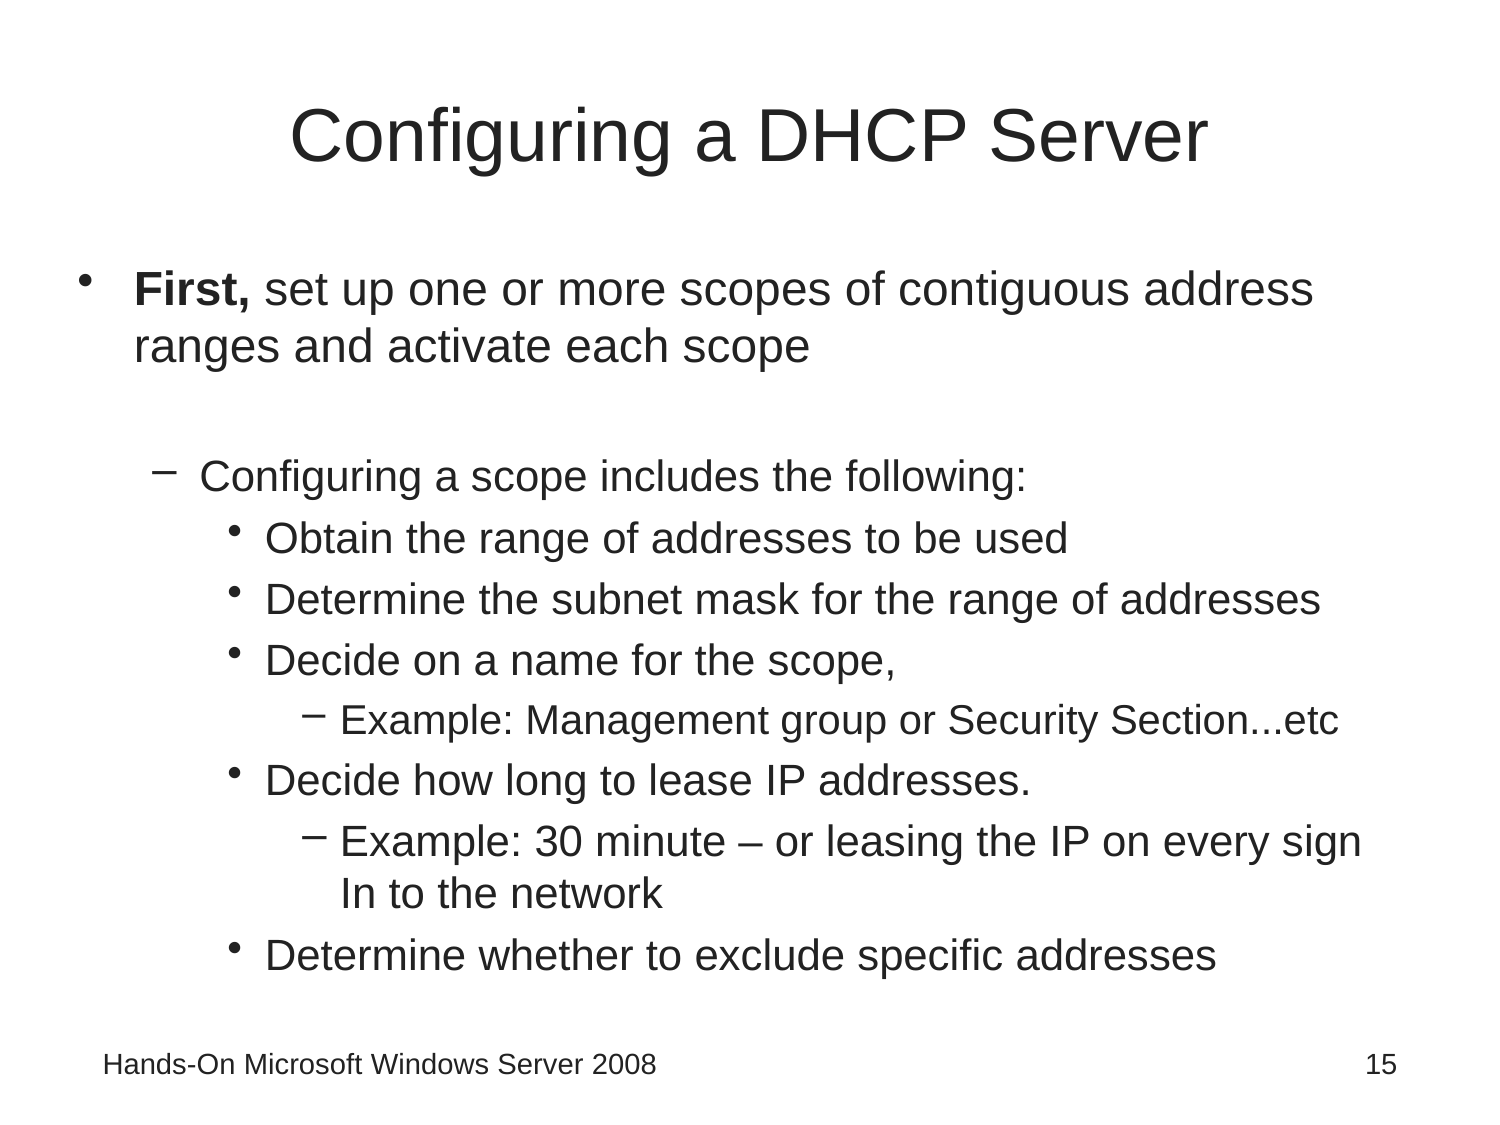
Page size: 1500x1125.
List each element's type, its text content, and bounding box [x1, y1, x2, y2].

footer Hands-On Microsoft Windows Server 2008 [87, 1037, 1051, 1101]
slide_number 15 [1074, 1037, 1413, 1101]
list First, set up one or more scopes of contiguous address ranges and activate each scope Configuring a scope includes the following: Obtain the range of addresses to be used Determine the subnet mask for the range of addresses Decide on a name for the scope, Example: Management group or Security Section...etc Decide how long to lease IP addresses. Example: 30 minute – or leasing the IP on every sign In to the network Determine whether to exclude specific addresses [62, 249, 1426, 1001]
title Configuring a DHCP Server [87, 37, 1413, 226]
